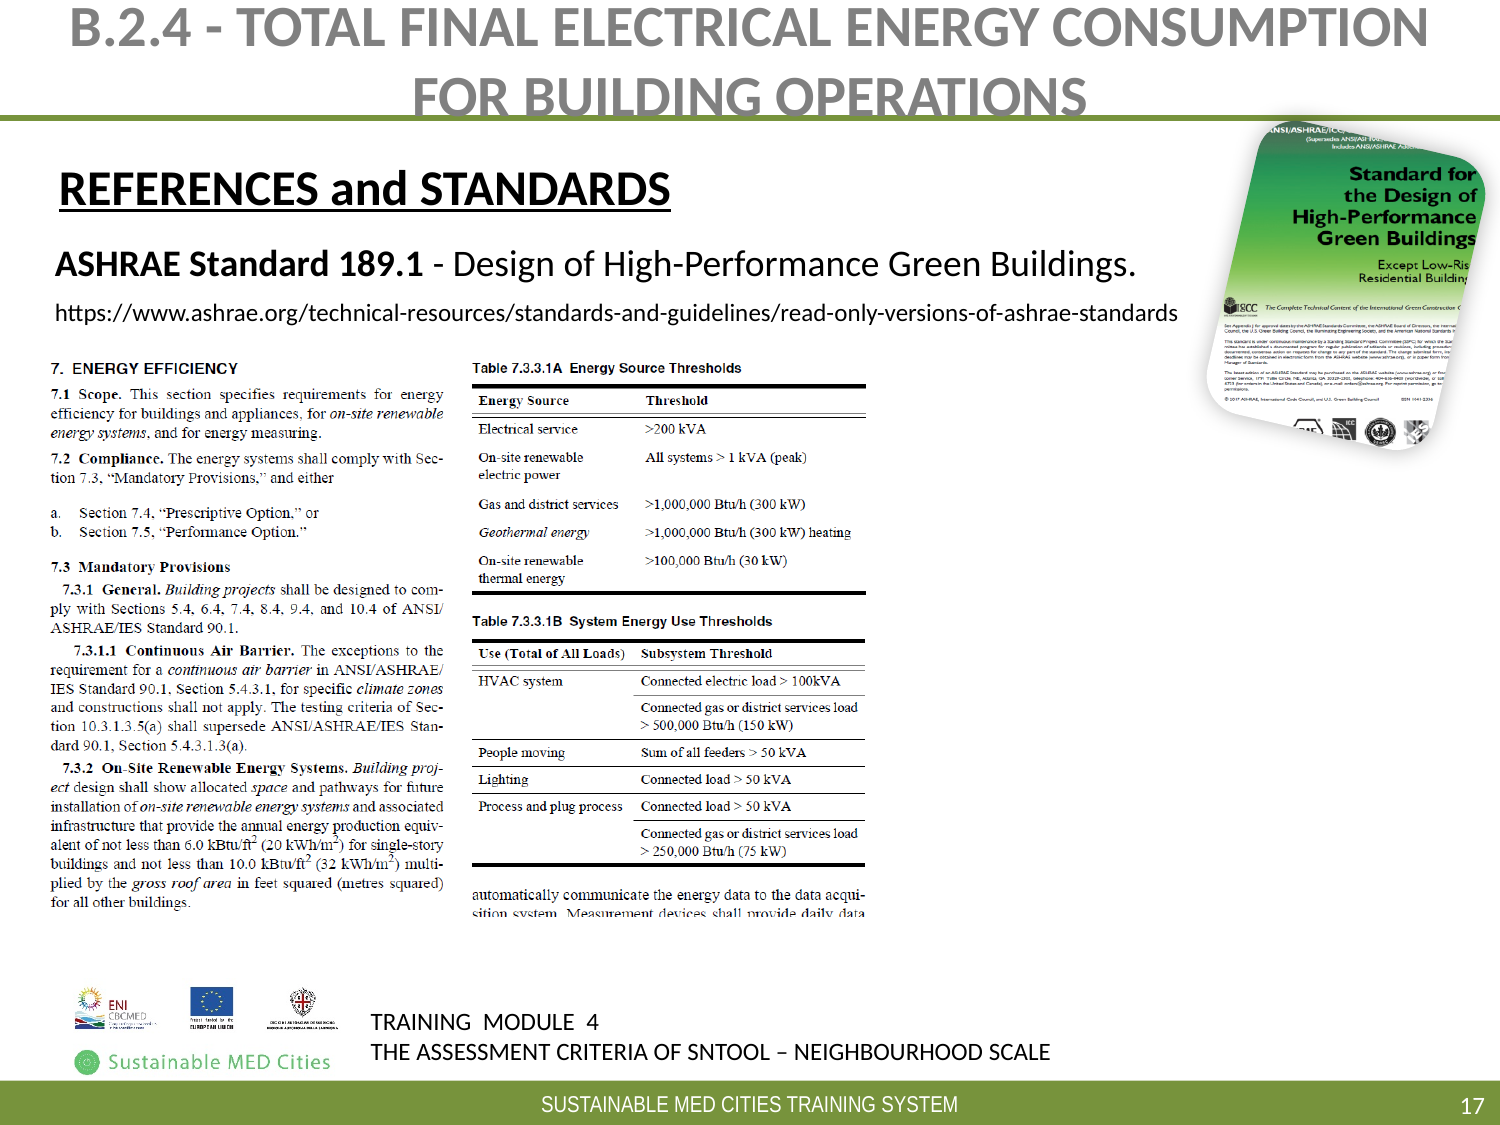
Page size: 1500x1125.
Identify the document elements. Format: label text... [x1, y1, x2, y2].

picture [39, 353, 876, 917]
picture [62, 978, 356, 1080]
text_box ASHRAE Standard 189.1 - Design of High-Performance Green Buildings. https://www.ashrae.org/technical-resources/standards-and-guidelines/read-only-versions-of-ashrae-standards [39, 231, 1223, 375]
title B.2.4 - TOTAL FINAL ELECTRICAL ENERGY CONSUMPTION FOR BUILDING OPERATIONS [0, 0, 1500, 117]
slide_number 17 [1399, 1074, 1500, 1125]
text_box REFERENCES and STANDARDS [43, 147, 1224, 231]
picture [1206, 120, 1486, 451]
